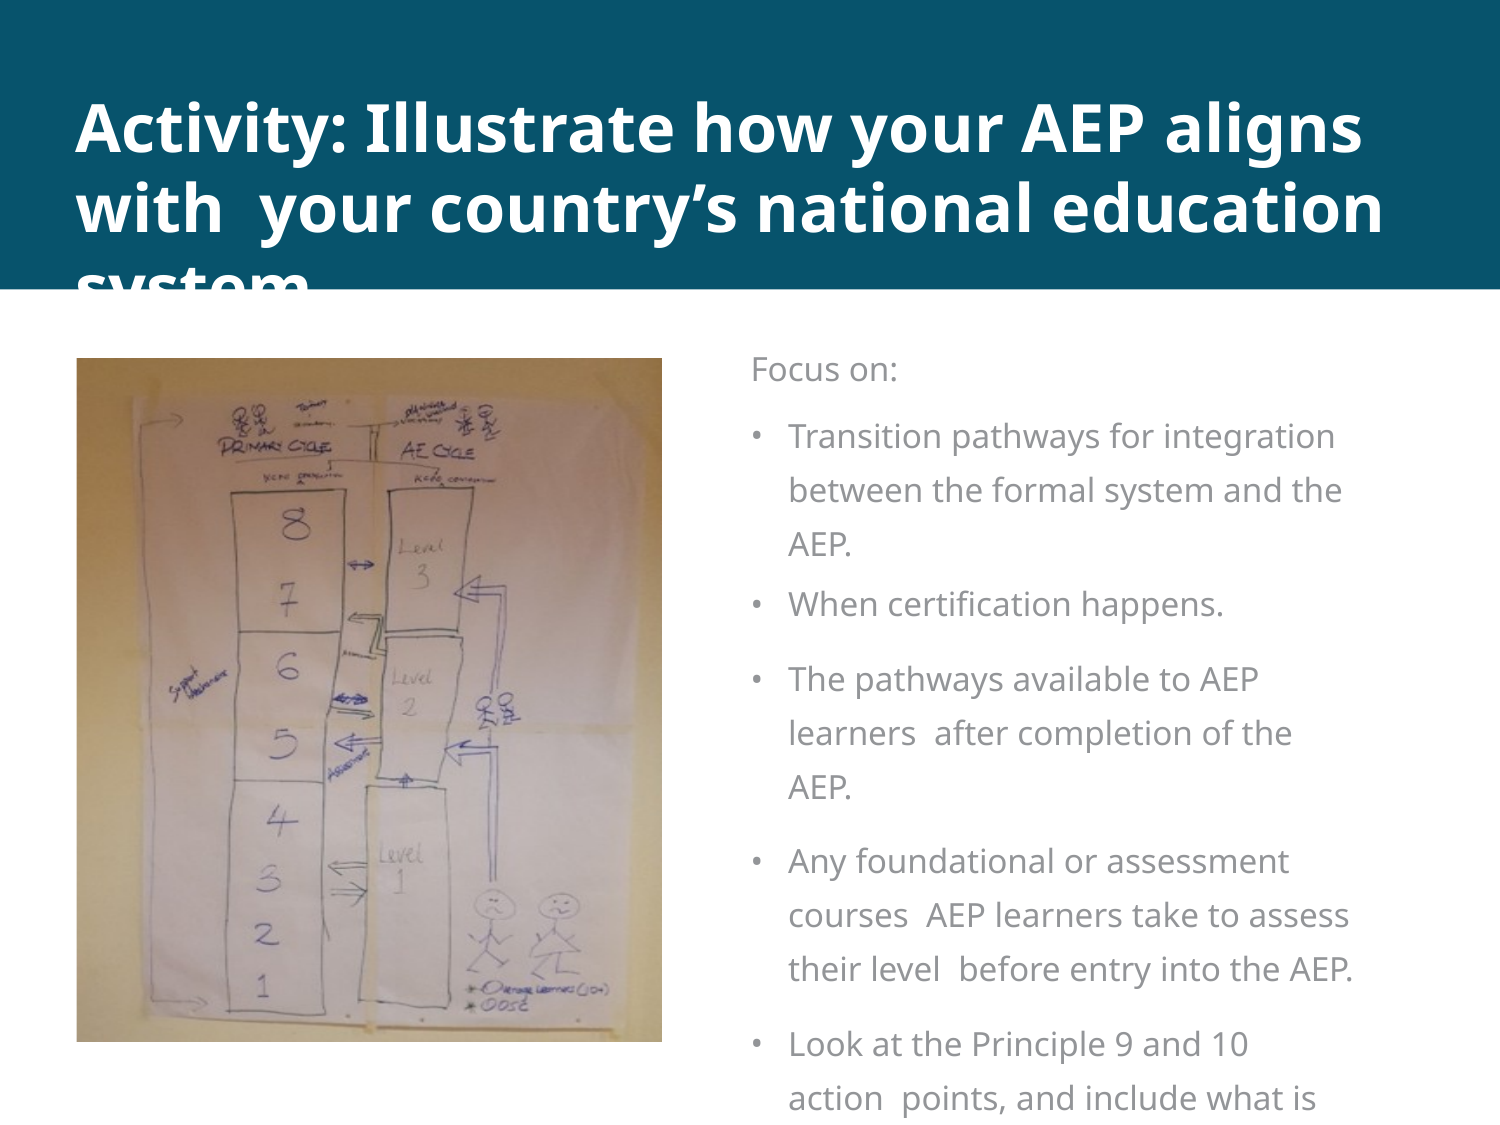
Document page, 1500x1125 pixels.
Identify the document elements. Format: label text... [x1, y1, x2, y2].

text_box [0, 0, 1500, 290]
text_box [76, 358, 662, 1042]
list Focus on: Transition pathways for integration between the formal system and the AEP. When certification happens. The pathways available to AEP learners after completion of the AEP. Any foundational or assessment courses AEP learners take to assess their level before entry into the AEP. Look at the Principle 9 and 10 action points, and include what is relevant to your context. [118, 332, 1382, 1125]
title Activity: Illustrate how your AEP aligns with your country’s national education system [72, 83, 1428, 326]
